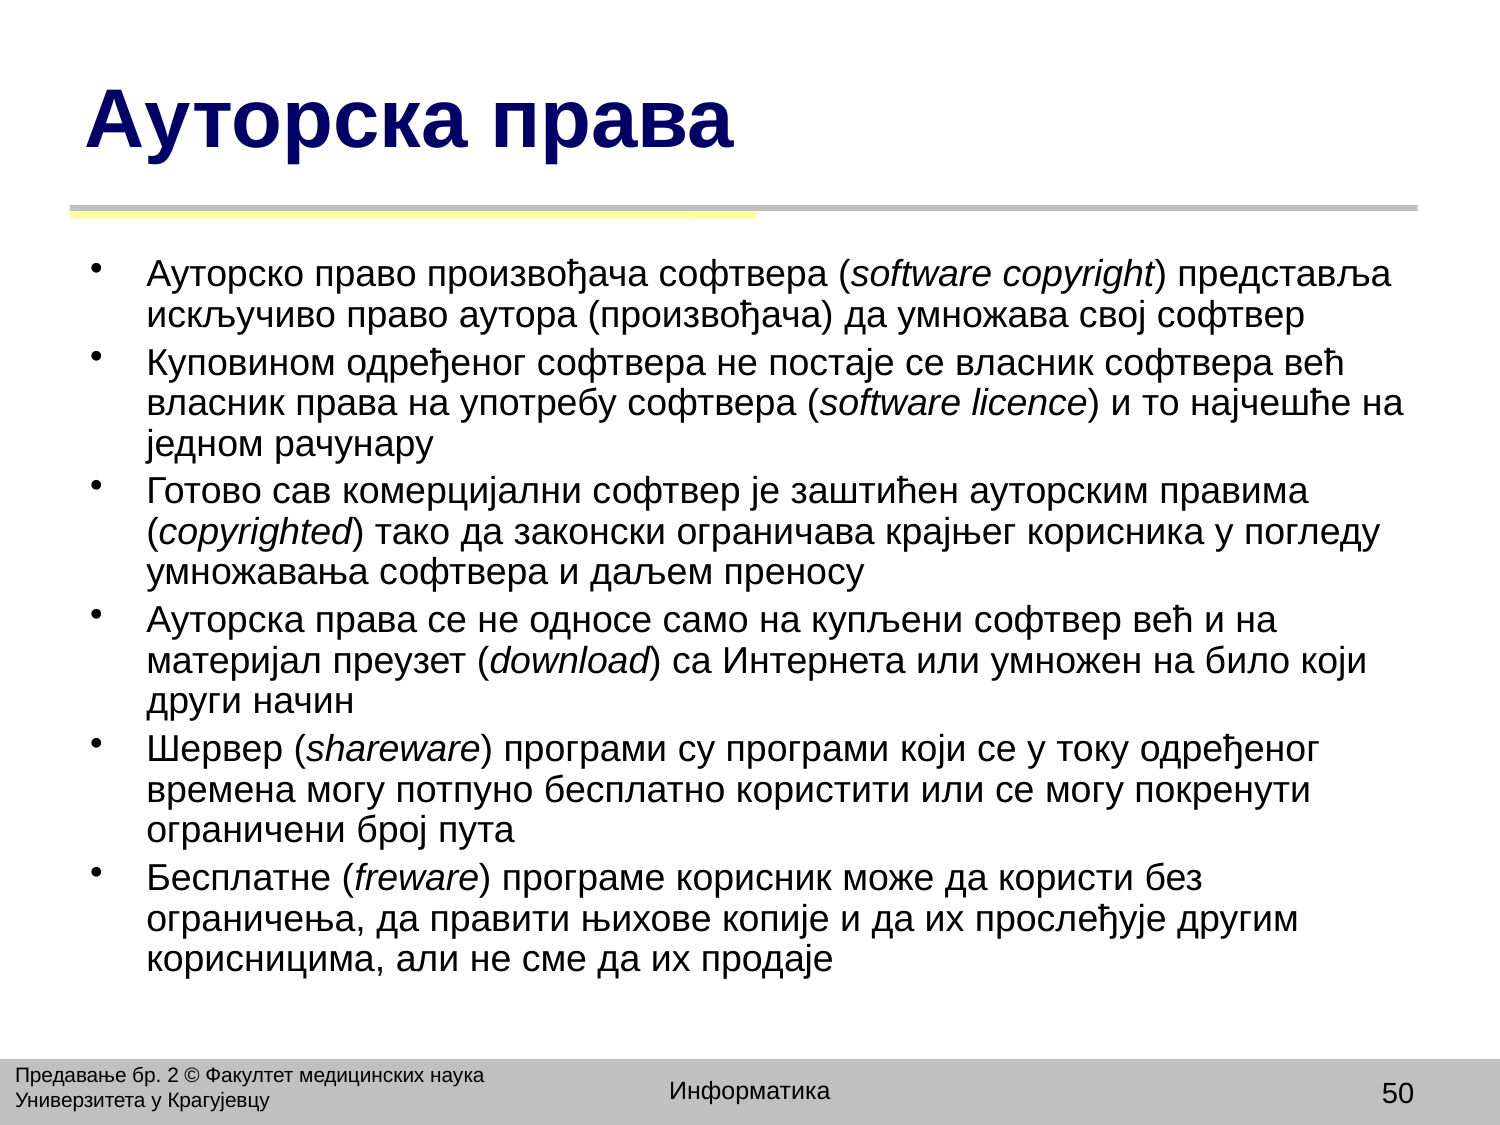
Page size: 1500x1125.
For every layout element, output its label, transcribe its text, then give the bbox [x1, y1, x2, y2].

slide_number 50 [1079, 1066, 1430, 1125]
slide_number Предавање бр. 2 © Факултет медицинских наука Универзитета у Крагујевцу [0, 1053, 607, 1108]
title Ауторска права [69, 19, 1426, 208]
list Ауторско право произвођача софтвера (software copyright) представља искључиво право аутора (произвођача) да умножава свој софтвер Куповином одређеног софтвера не постаје се власник софтвера већ власник права на употребу софтвера (software licence) и то најчешће на једном рачунару Готово сав комерцијални софтвер је заштићен ауторским правима (copyrighted) тако да законски ограничава крајњег корисника у погледу умножавања софтвера и даљем преносу Ауторска права се не односе само на купљени софтвер већ и на материјал преузет (download) са Интернета или умножен на било који други начин Шервер (shareware) програми су програми који се у току одређеног времена могу потпуно бесплатно користити или се могу покренути ограничени број пута Бесплатне (freware) програме корисник може да користи без ограничења, да правити њихове копије и да их прослеђује другим корисницима, али не сме да их продаје [74, 246, 1426, 1023]
footer Информатика [512, 1066, 988, 1125]
